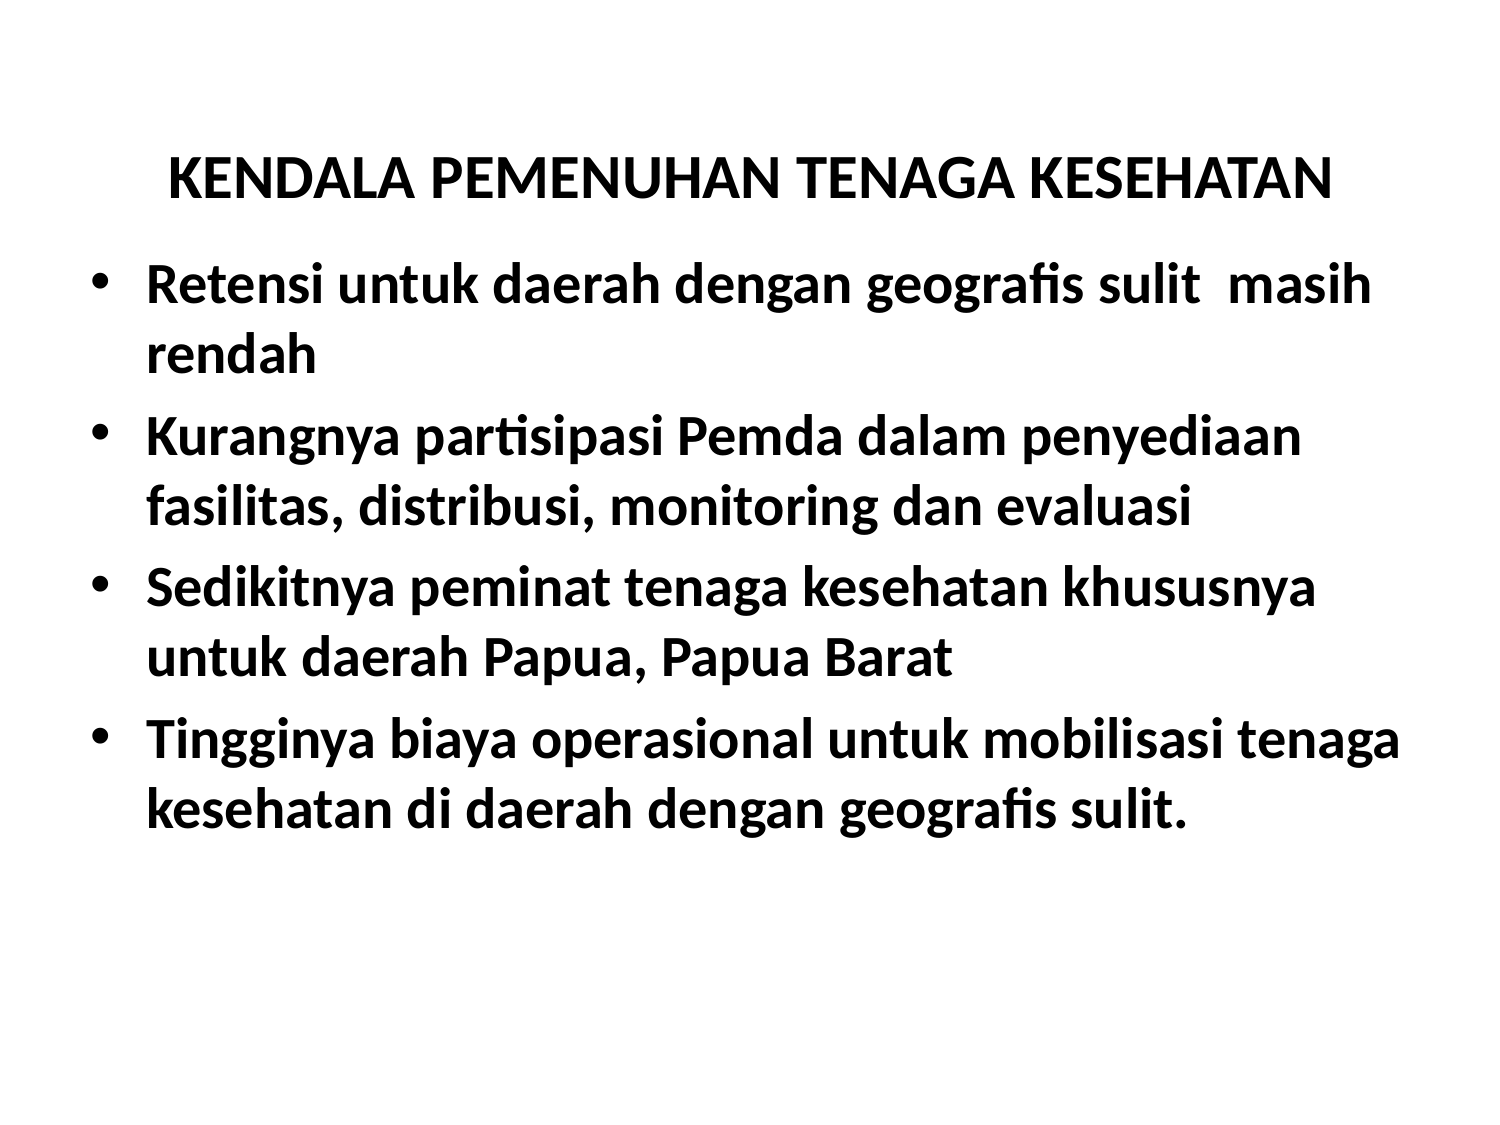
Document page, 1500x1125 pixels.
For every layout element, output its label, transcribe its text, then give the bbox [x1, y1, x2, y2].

list Retensi untuk daerah dengan geografis sulit masih rendah Kurangnya partisipasi Pemda dalam penyediaan fasilitas, distribusi, monitoring dan evaluasi Sedikitnya peminat tenaga kesehatan khususnya untuk daerah Papua, Papua Barat Tingginya biaya operasional untuk mobilisasi tenaga kesehatan di daerah dengan geografis sulit. [75, 237, 1425, 1050]
title KENDALA PEMENUHAN TENAGA KESEHATAN [76, 101, 1427, 245]
